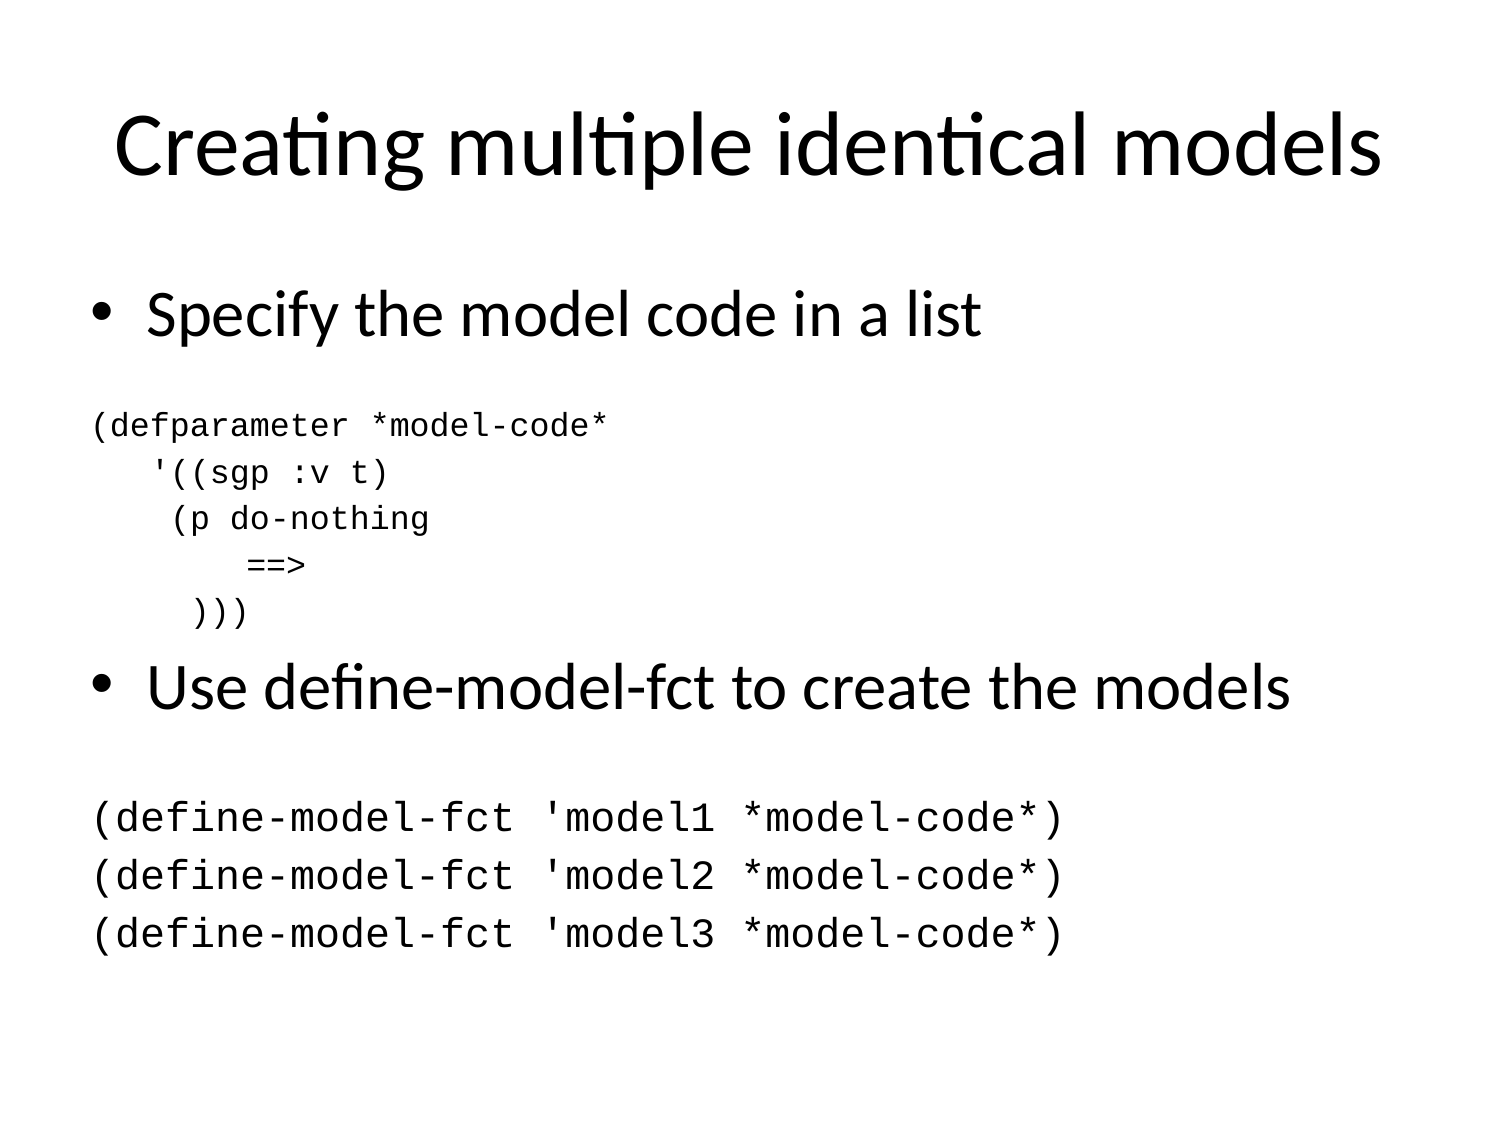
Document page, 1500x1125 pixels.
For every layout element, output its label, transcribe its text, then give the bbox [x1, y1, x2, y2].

list Specify the model code in a list (defparameter *model-code* '((sgp :v t) (p do-nothing ==> ))) Use define-model-fct to create the models (define-model-fct 'model1 *model-code*) (define-model-fct 'model2 *model-code*) (define-model-fct 'model3 *model-code*) [75, 262, 1425, 1005]
title Creating multiple identical models [75, 45, 1425, 233]
